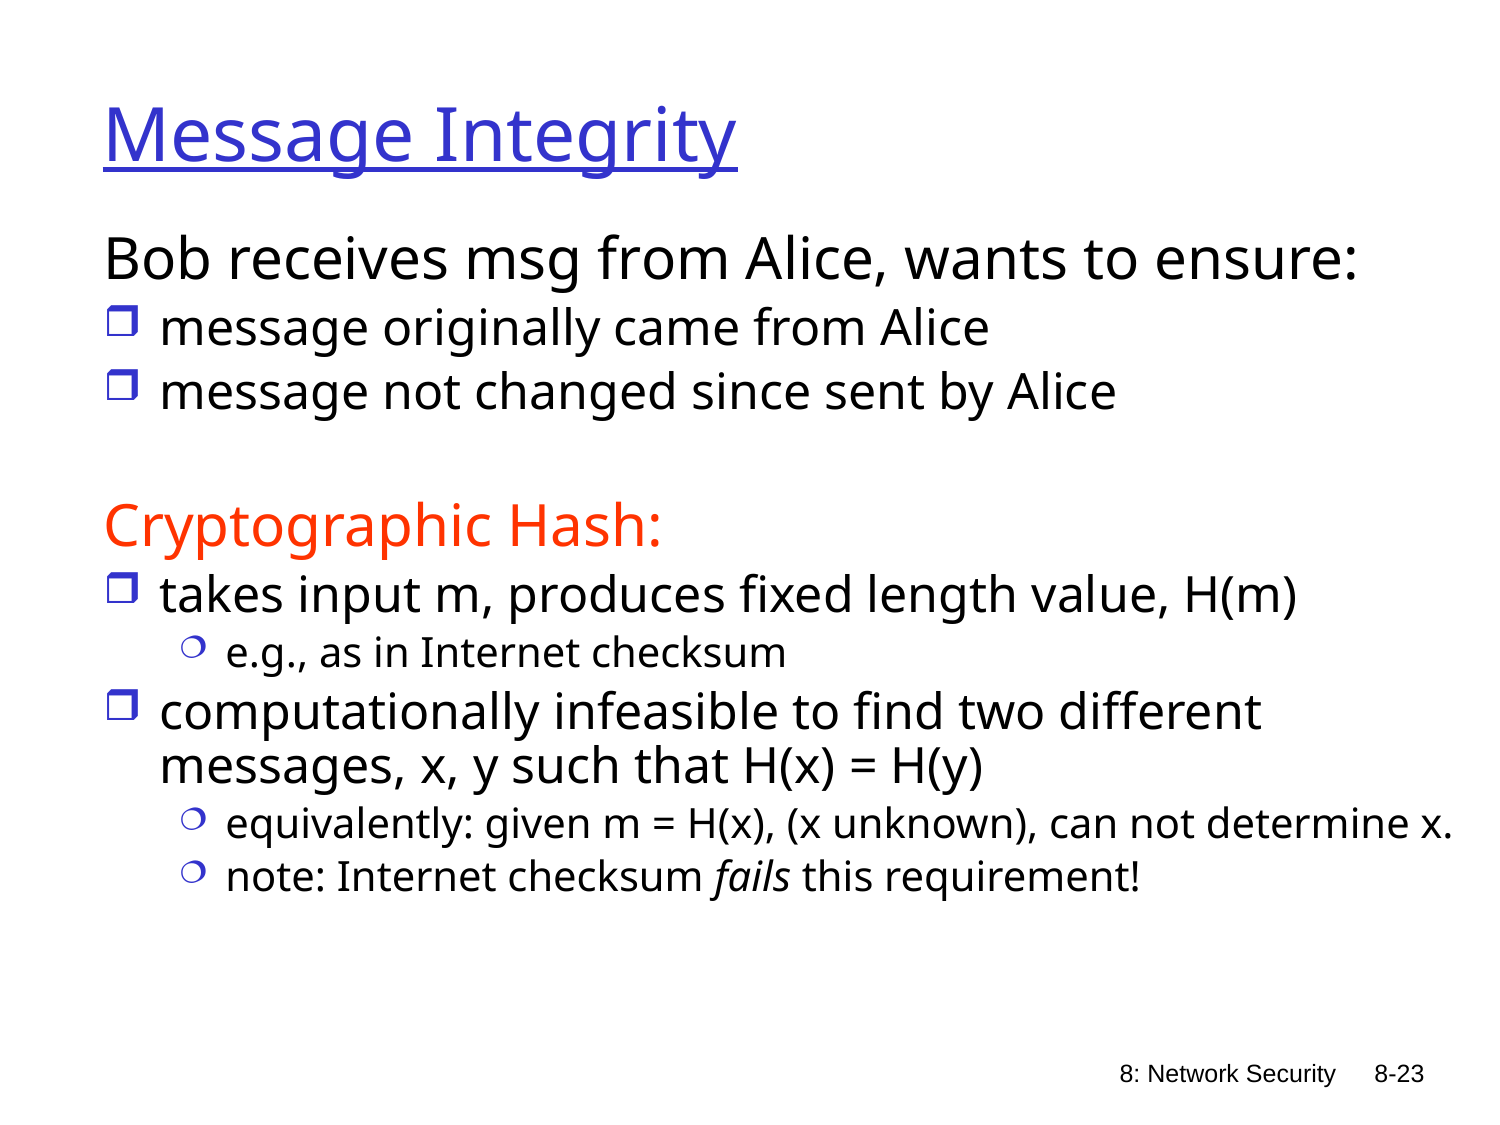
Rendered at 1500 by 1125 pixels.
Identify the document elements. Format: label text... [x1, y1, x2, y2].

footer 8: Network Security [876, 1050, 1352, 1125]
title Message Integrity [87, 37, 1363, 225]
list Bob receives msg from Alice, wants to ensure: message originally came from Alice message not changed since sent by Alice Cryptographic Hash: takes input m, produces fixed length value, H(m) e.g., as in Internet checksum computationally infeasible to find two different messages, x, y such that H(x) = H(y) equivalently: given m = H(x), (x unknown), can not determine x. note: Internet checksum fails this requirement! [88, 222, 1474, 1008]
slide_number 8-23 [1320, 1050, 1440, 1099]
